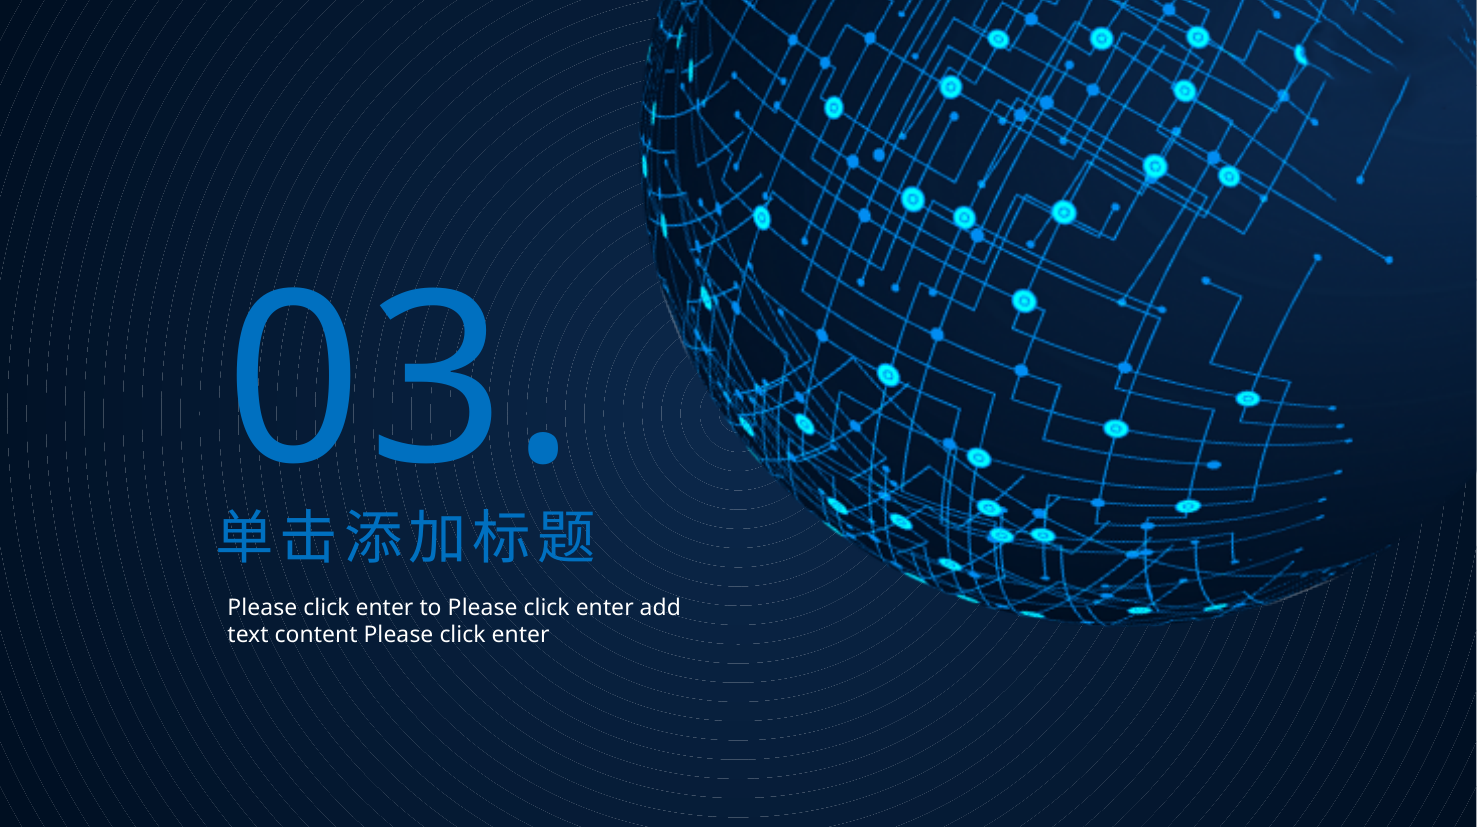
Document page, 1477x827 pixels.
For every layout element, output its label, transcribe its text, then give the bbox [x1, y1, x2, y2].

text_box Please click enter to Please click enter add text content Please click enter [212, 584, 697, 655]
picture [455, 0, 1477, 827]
text_box 03. [210, 214, 530, 517]
text_box 单击添加标题 [200, 492, 611, 578]
